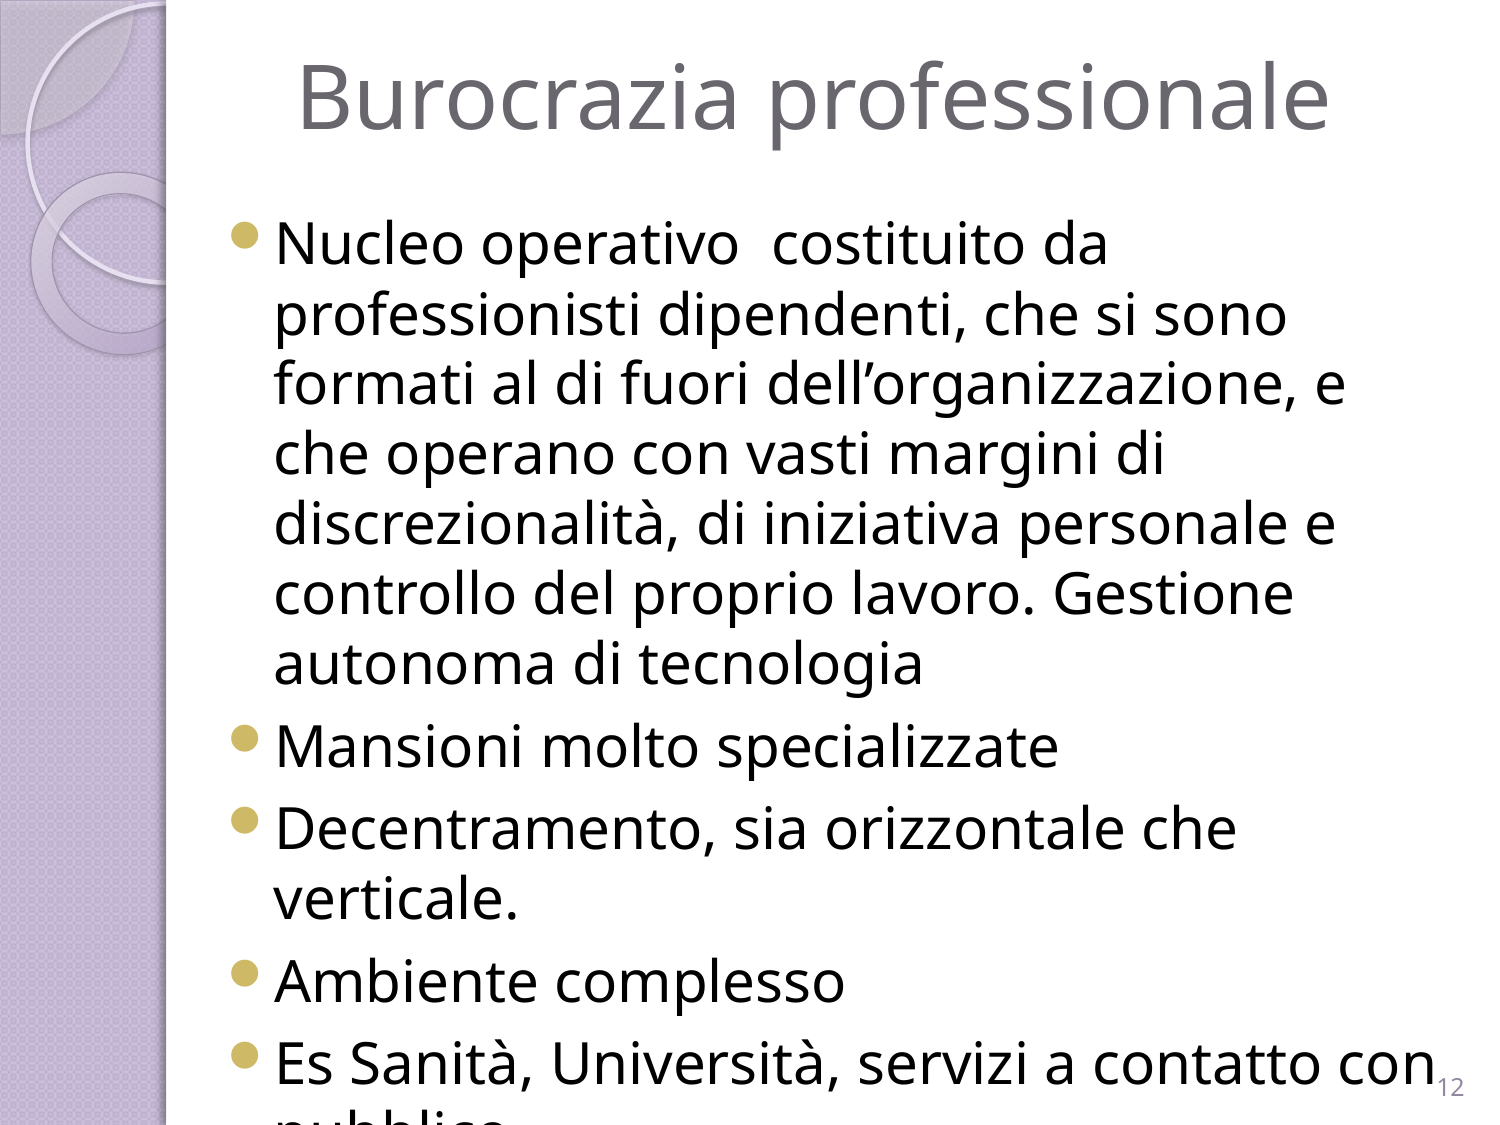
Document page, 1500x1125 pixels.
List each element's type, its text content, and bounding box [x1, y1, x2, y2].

list Nucleo operativo costituito da professionisti dipendenti, che si sono formati al di fuori dell’organizzazione, e che operano con vasti margini di discrezionalità, di iniziativa personale e controllo del proprio lavoro. Gestione autonoma di tecnologia Mansioni molto specializzate Decentramento, sia orizzontale che verticale. Ambiente complesso Es Sanità, Università, servizi a contatto con pubblico [199, 199, 1466, 1090]
slide_number 12 [1413, 1034, 1488, 1113]
title Burocrazia professionale [199, 0, 1430, 188]
